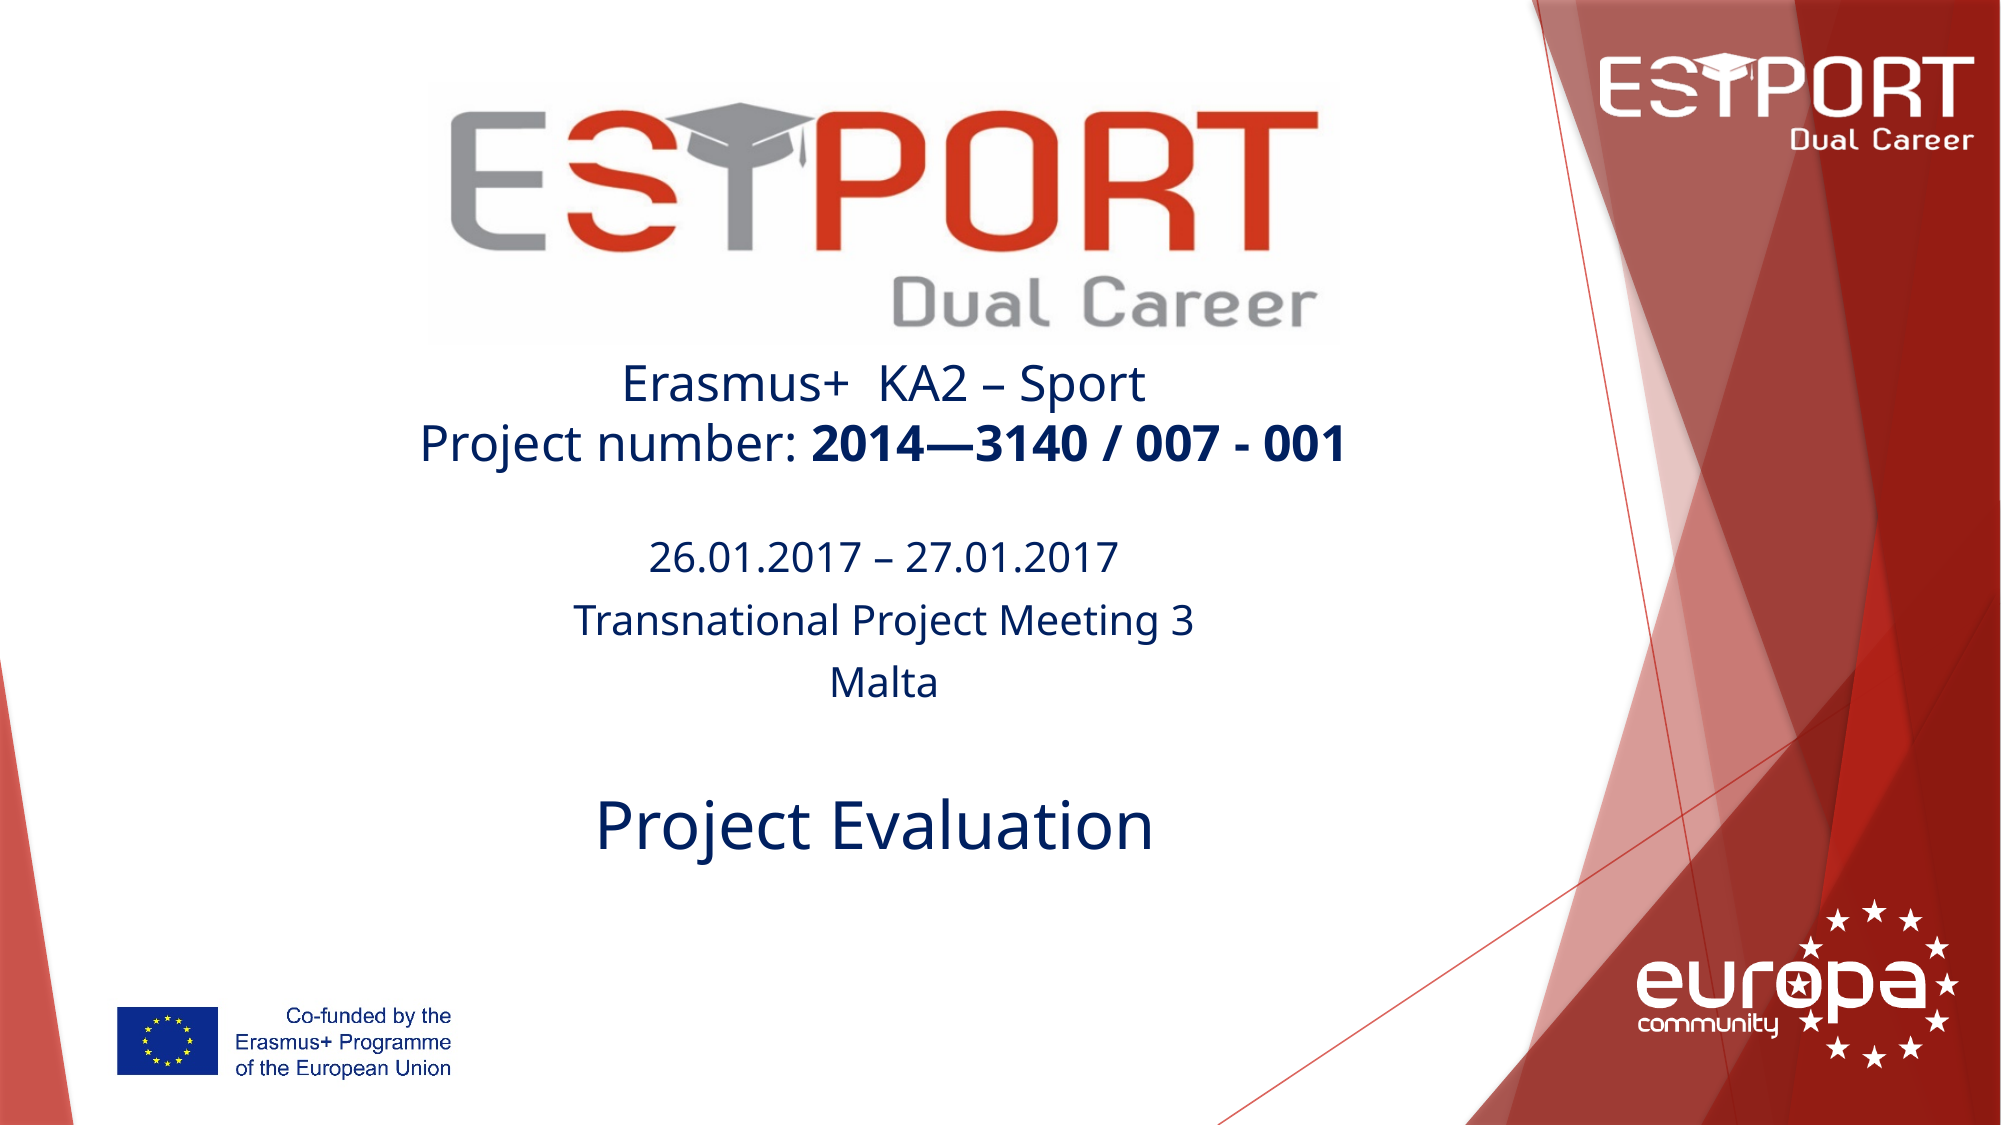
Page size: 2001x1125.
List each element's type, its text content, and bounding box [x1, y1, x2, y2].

text_box 26.01.2017 – 27.01.2017 Transnational Project Meeting 3 Malta Project Evaluation [196, 523, 1573, 953]
picture [95, 987, 468, 1095]
picture [1627, 898, 1960, 1077]
picture [1600, 44, 1987, 156]
text_box Erasmus+ KA2 – Sport Project number: 2014—3140 / 007 - 001 [247, 344, 1522, 487]
picture [428, 82, 1341, 345]
